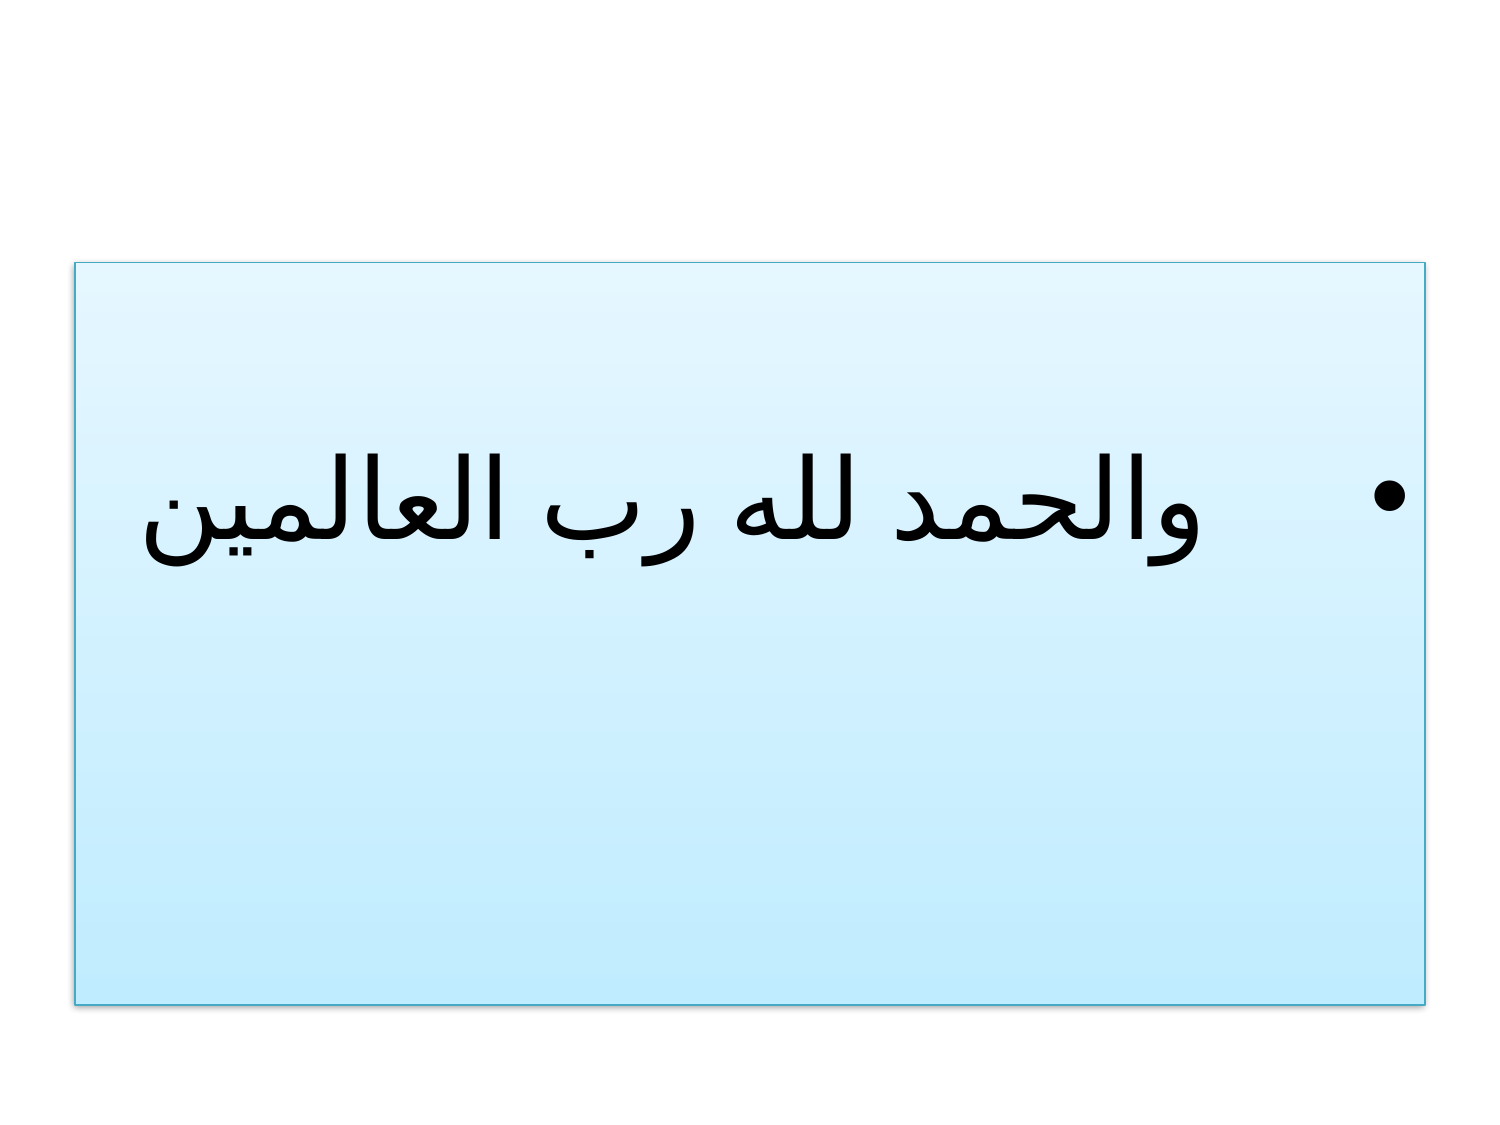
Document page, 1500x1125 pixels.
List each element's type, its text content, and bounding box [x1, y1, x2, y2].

list والحمد لله رب العالمين [74, 262, 1426, 1006]
